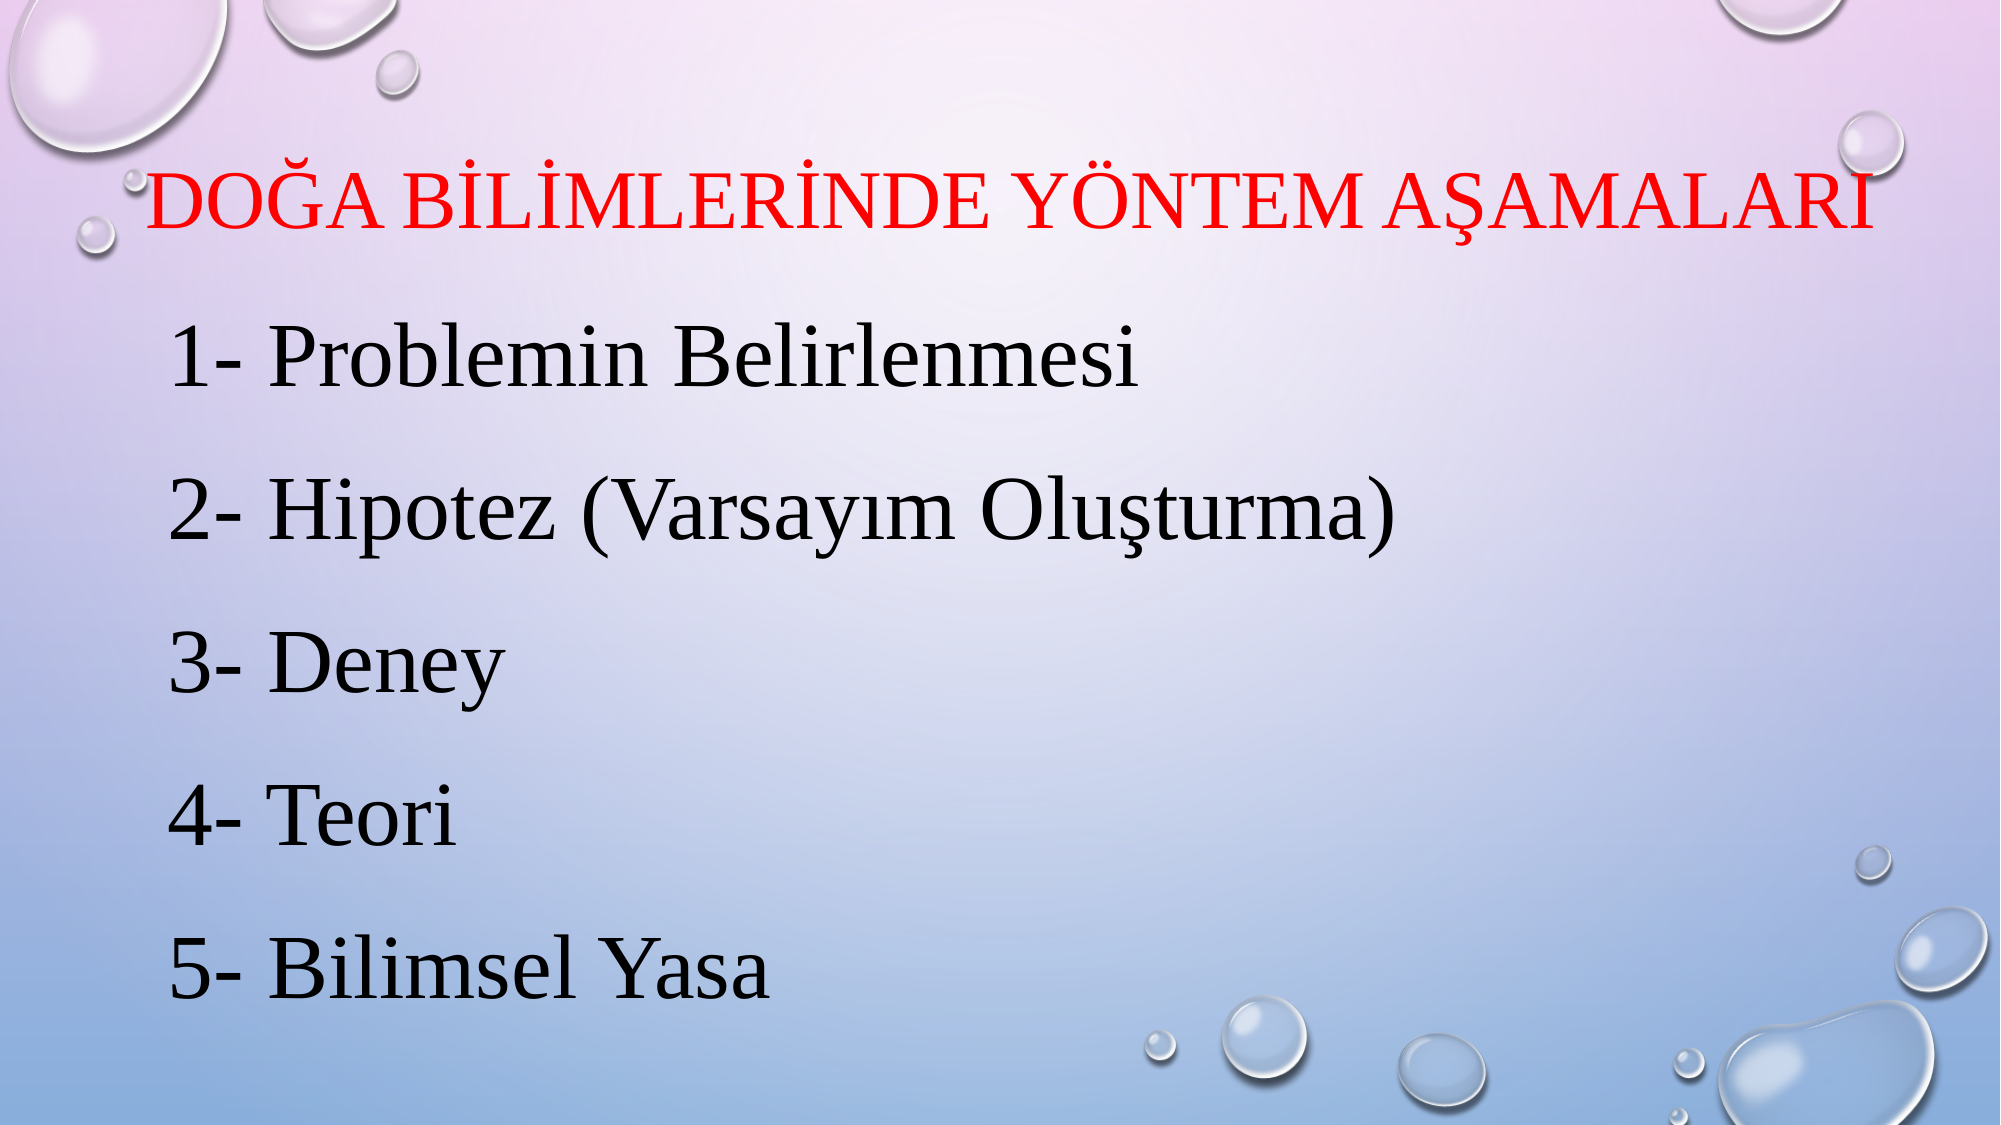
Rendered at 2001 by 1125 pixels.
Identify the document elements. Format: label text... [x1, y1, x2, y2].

picture [0, 0, 2000, 1125]
list 1- Problemin Belirlenmesi 2- Hipotez (Varsayım Oluşturma) 3- Deney 4- Teori 5- Bilimsel Yasa [60, 265, 1920, 1042]
title Doğa bilimlerinde yöntem aşamaları [102, 39, 1920, 265]
